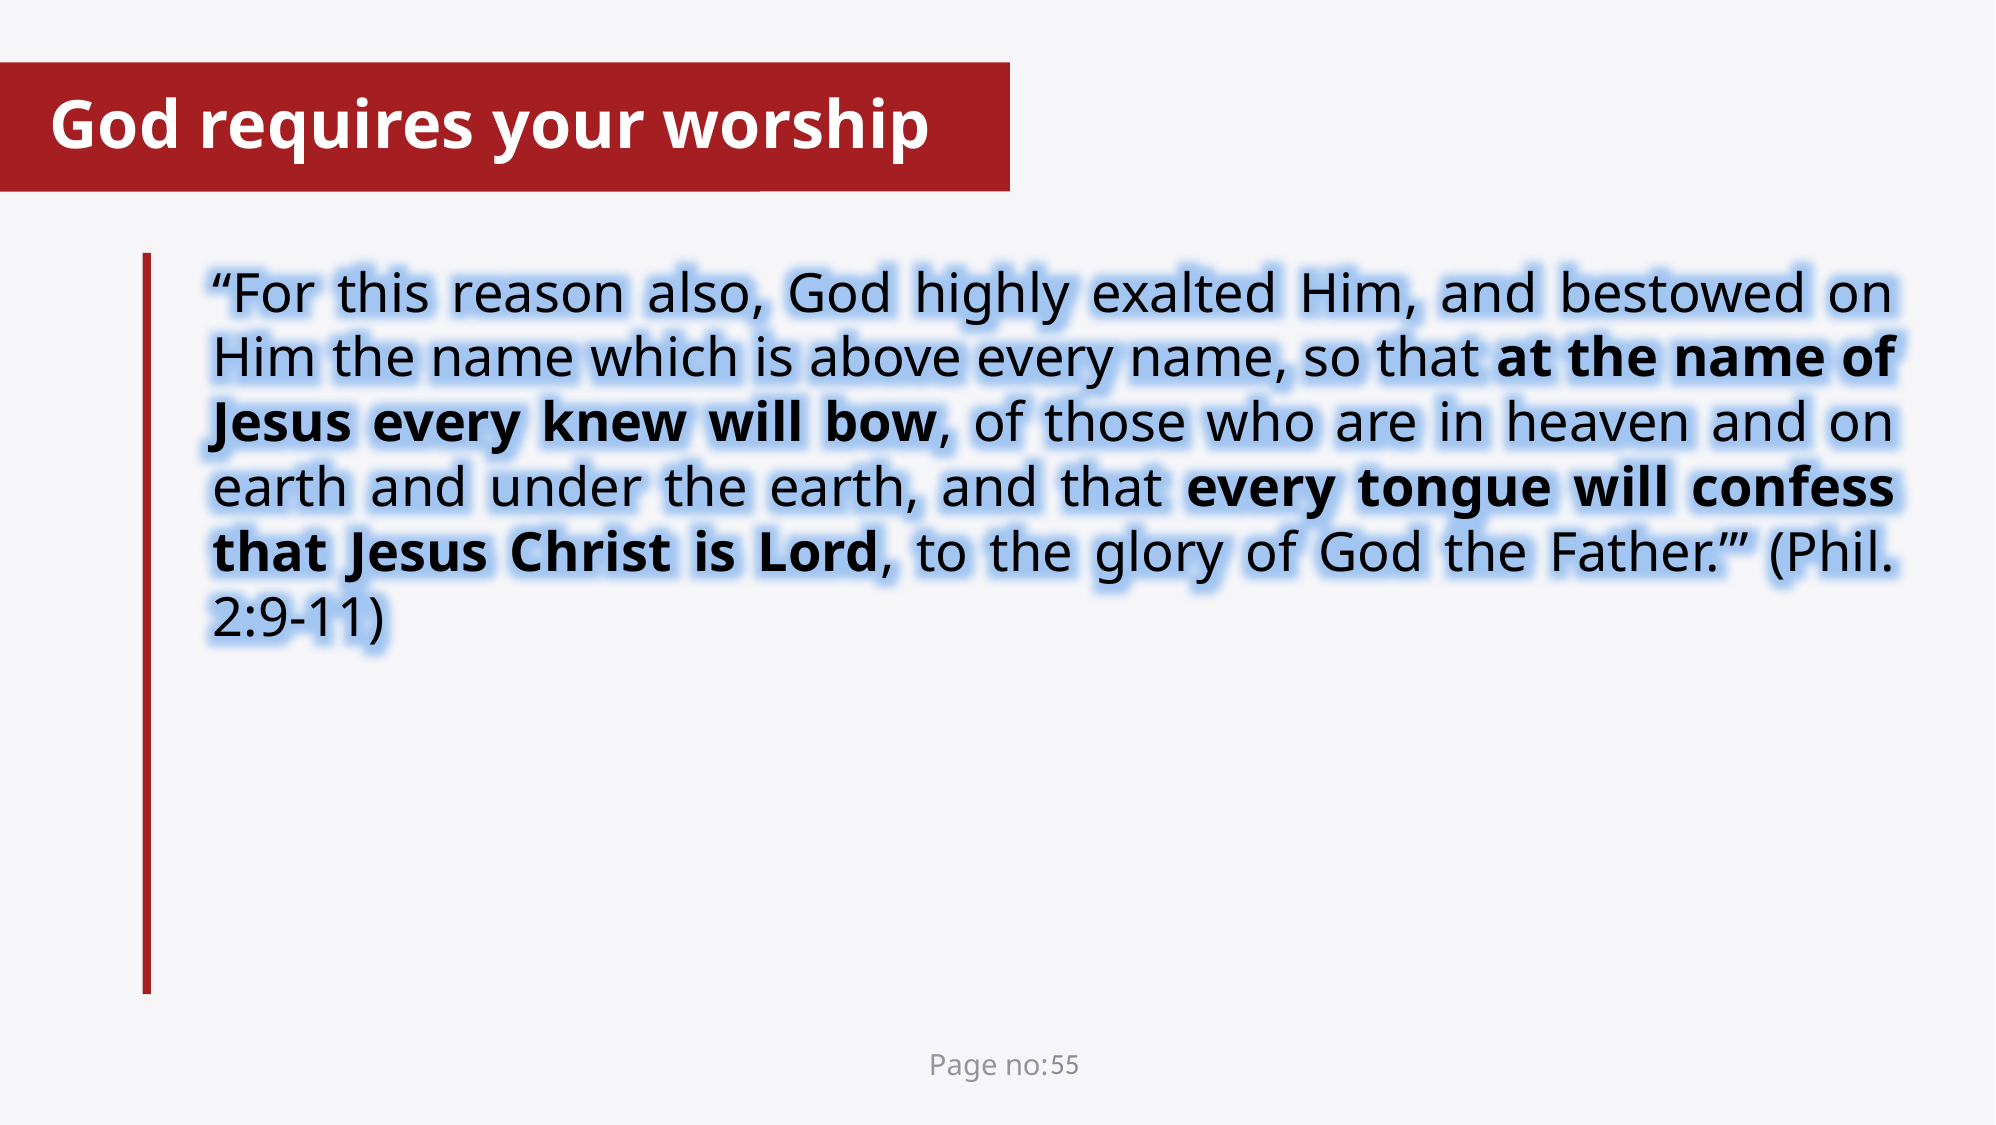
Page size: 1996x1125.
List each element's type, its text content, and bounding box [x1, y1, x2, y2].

text_box God requires your worship [35, 74, 973, 170]
text_box “For this reason also, God highly exalted Him, and bestowed on Him the name which is above every name, so that at the name of Jesus every knew will bow, of those who are in heaven and on earth and under the earth, and that every tongue will confess that Jesus Christ is Lord, to the glory of God the Father.’” (Phil. 2:9-11) [198, 250, 1911, 655]
text_box [758, 60, 1012, 193]
